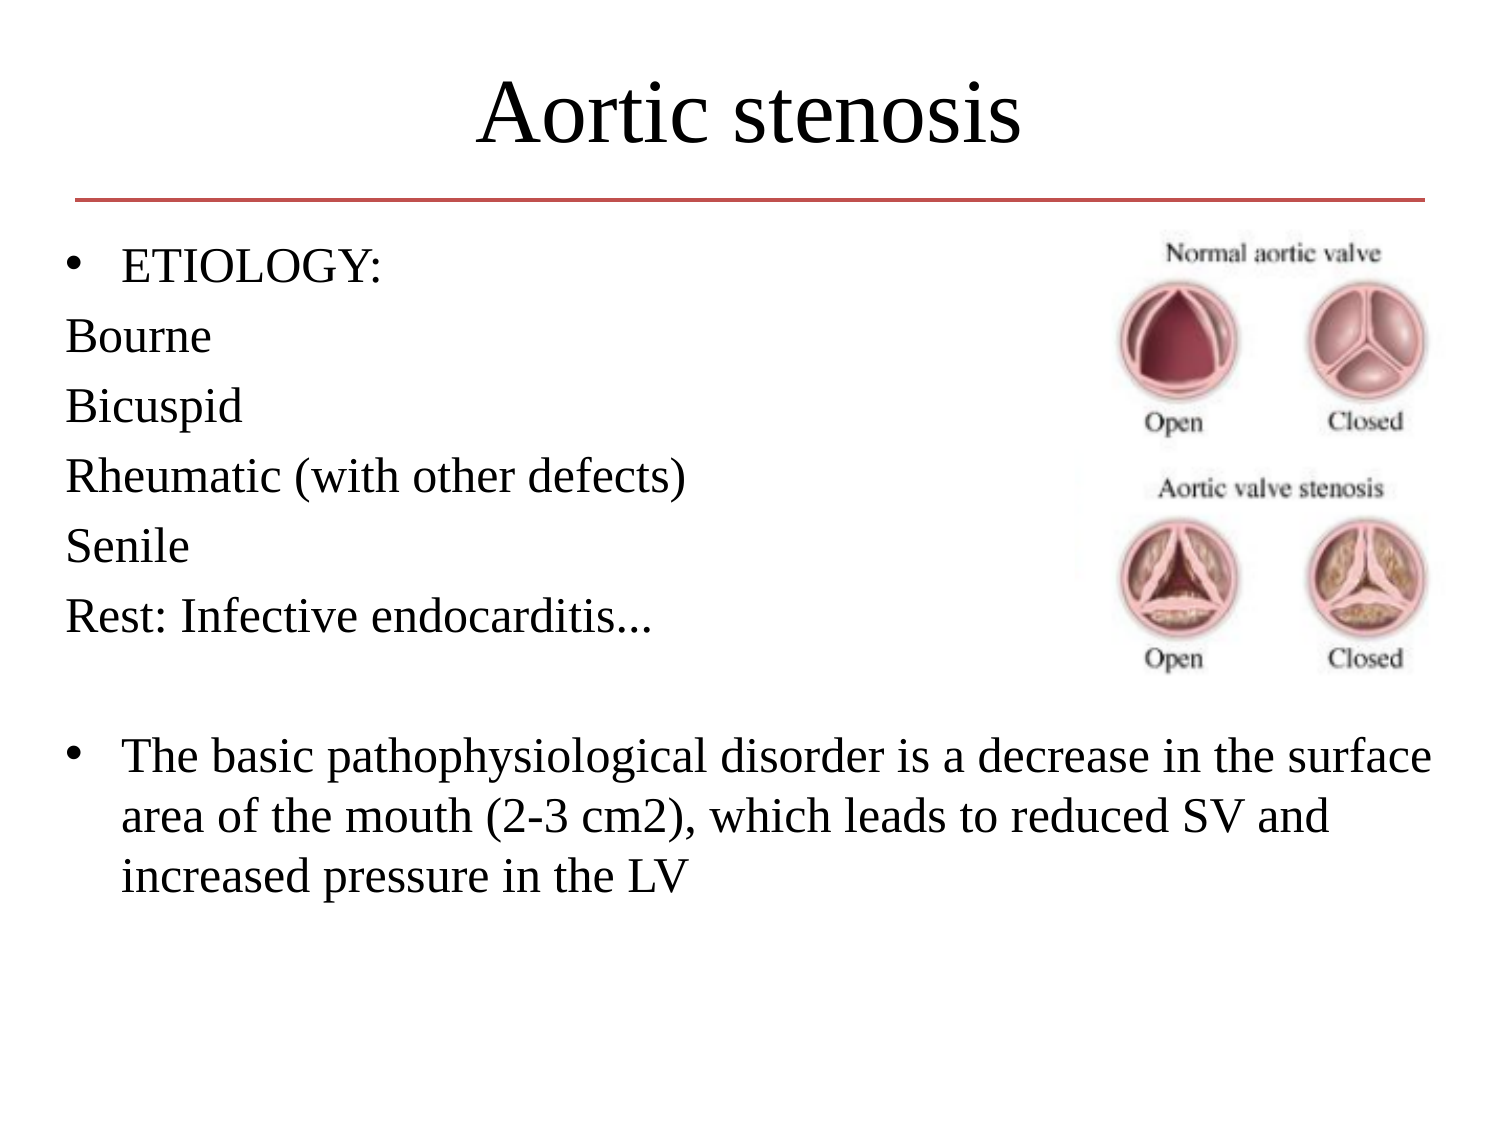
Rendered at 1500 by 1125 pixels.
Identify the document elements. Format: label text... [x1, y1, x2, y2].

picture [1074, 224, 1475, 726]
title Aortic stenosis [74, 12, 1426, 199]
list ETIOLOGY: Bourne Bicuspid Rheumatic (with other defects) Senile Rest: Infective endocarditis... The basic pathophysiological disorder is a decrease in the surface area of the mouth (2-3 cm2), which leads to reduced SV and increased pressure in the LV [49, 224, 1451, 1076]
